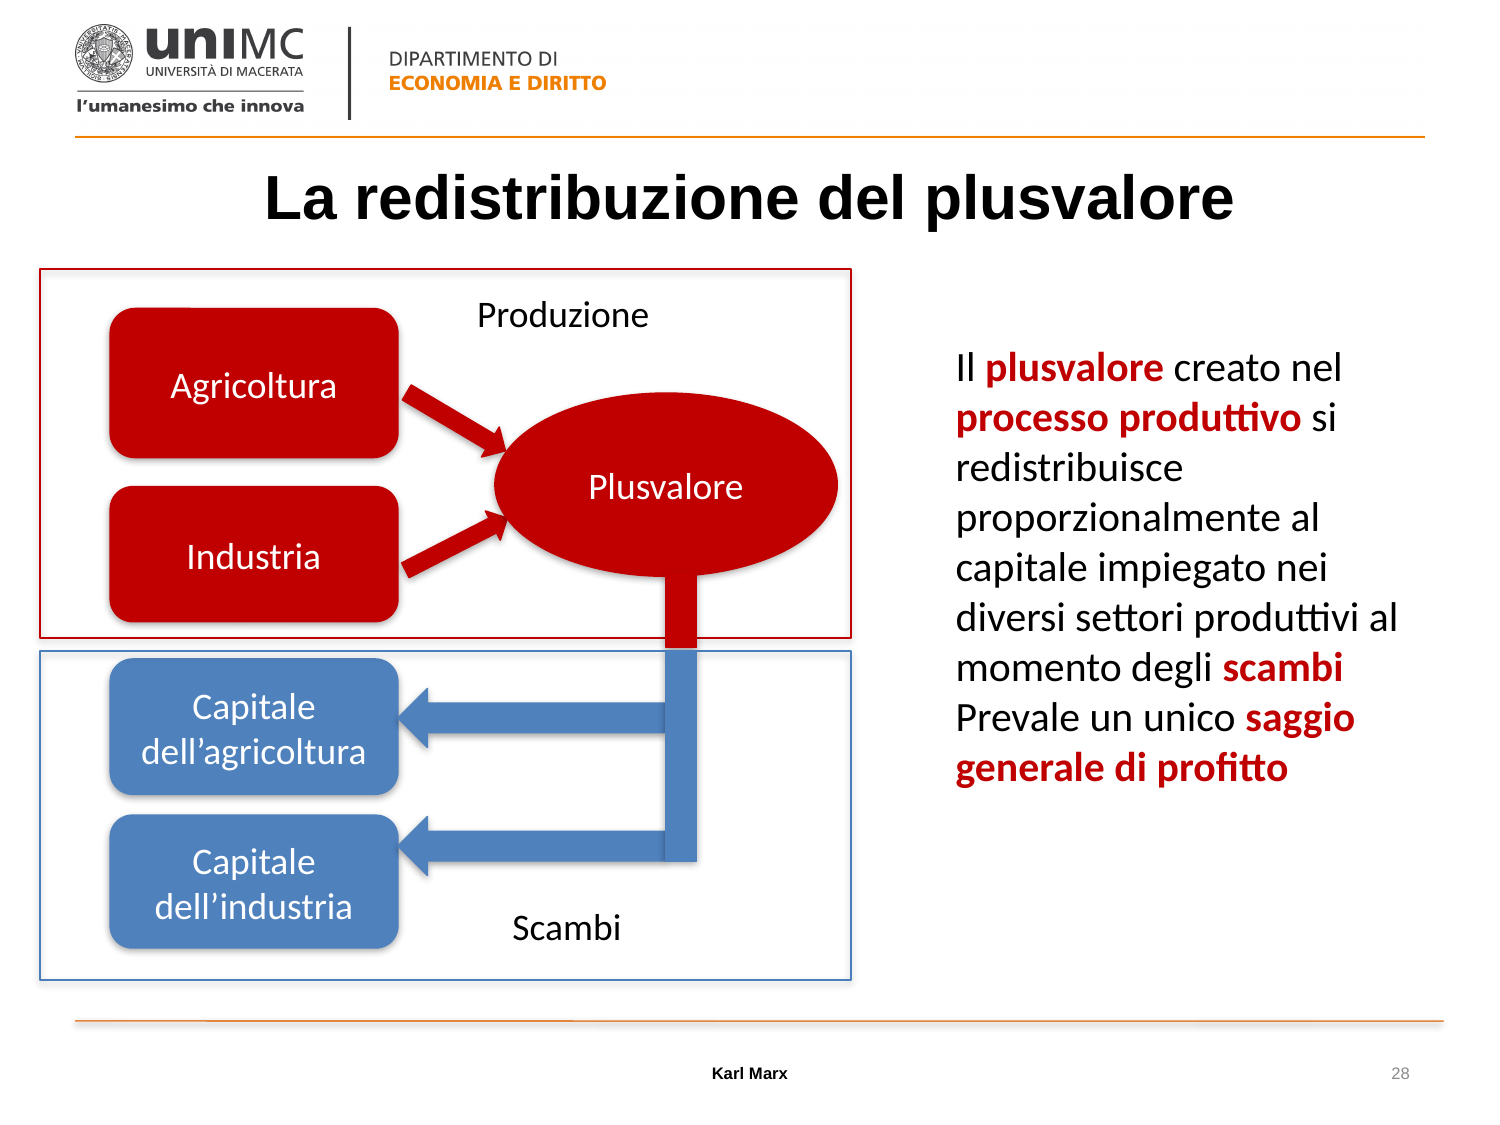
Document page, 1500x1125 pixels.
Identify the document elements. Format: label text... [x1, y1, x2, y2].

footer Karl Marx [512, 1042, 988, 1103]
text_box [39, 268, 852, 648]
picture [75, 24, 1425, 138]
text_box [39, 650, 852, 981]
text_box Il plusvalore creato nel processo produttivo si redistribuisce proporzionalmente al capitale impiegato nei diversi settori produttivi al momento degli scambi Prevale un unico saggio generale di profitto [940, 332, 1443, 798]
slide_number 28 [1074, 1042, 1425, 1103]
title La redistribuzione del plusvalore [75, 149, 1425, 241]
